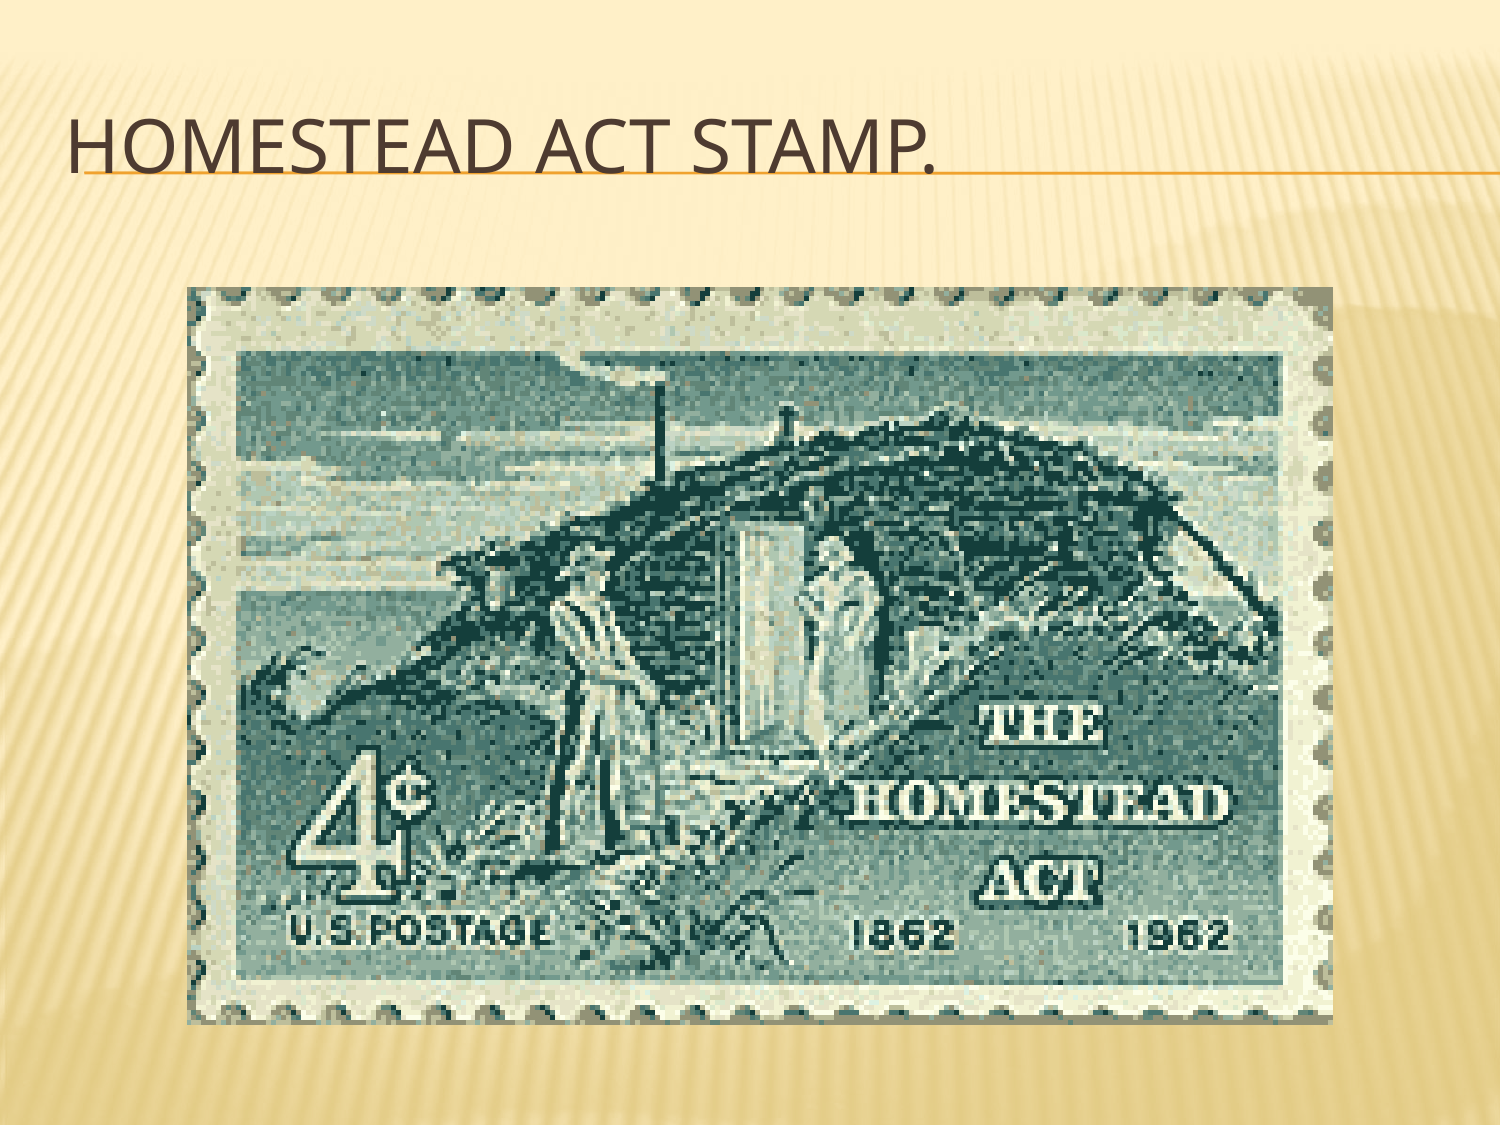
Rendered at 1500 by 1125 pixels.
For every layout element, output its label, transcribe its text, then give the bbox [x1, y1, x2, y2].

title Homestead Act Stamp. [50, 75, 1475, 213]
picture [187, 287, 1334, 1026]
